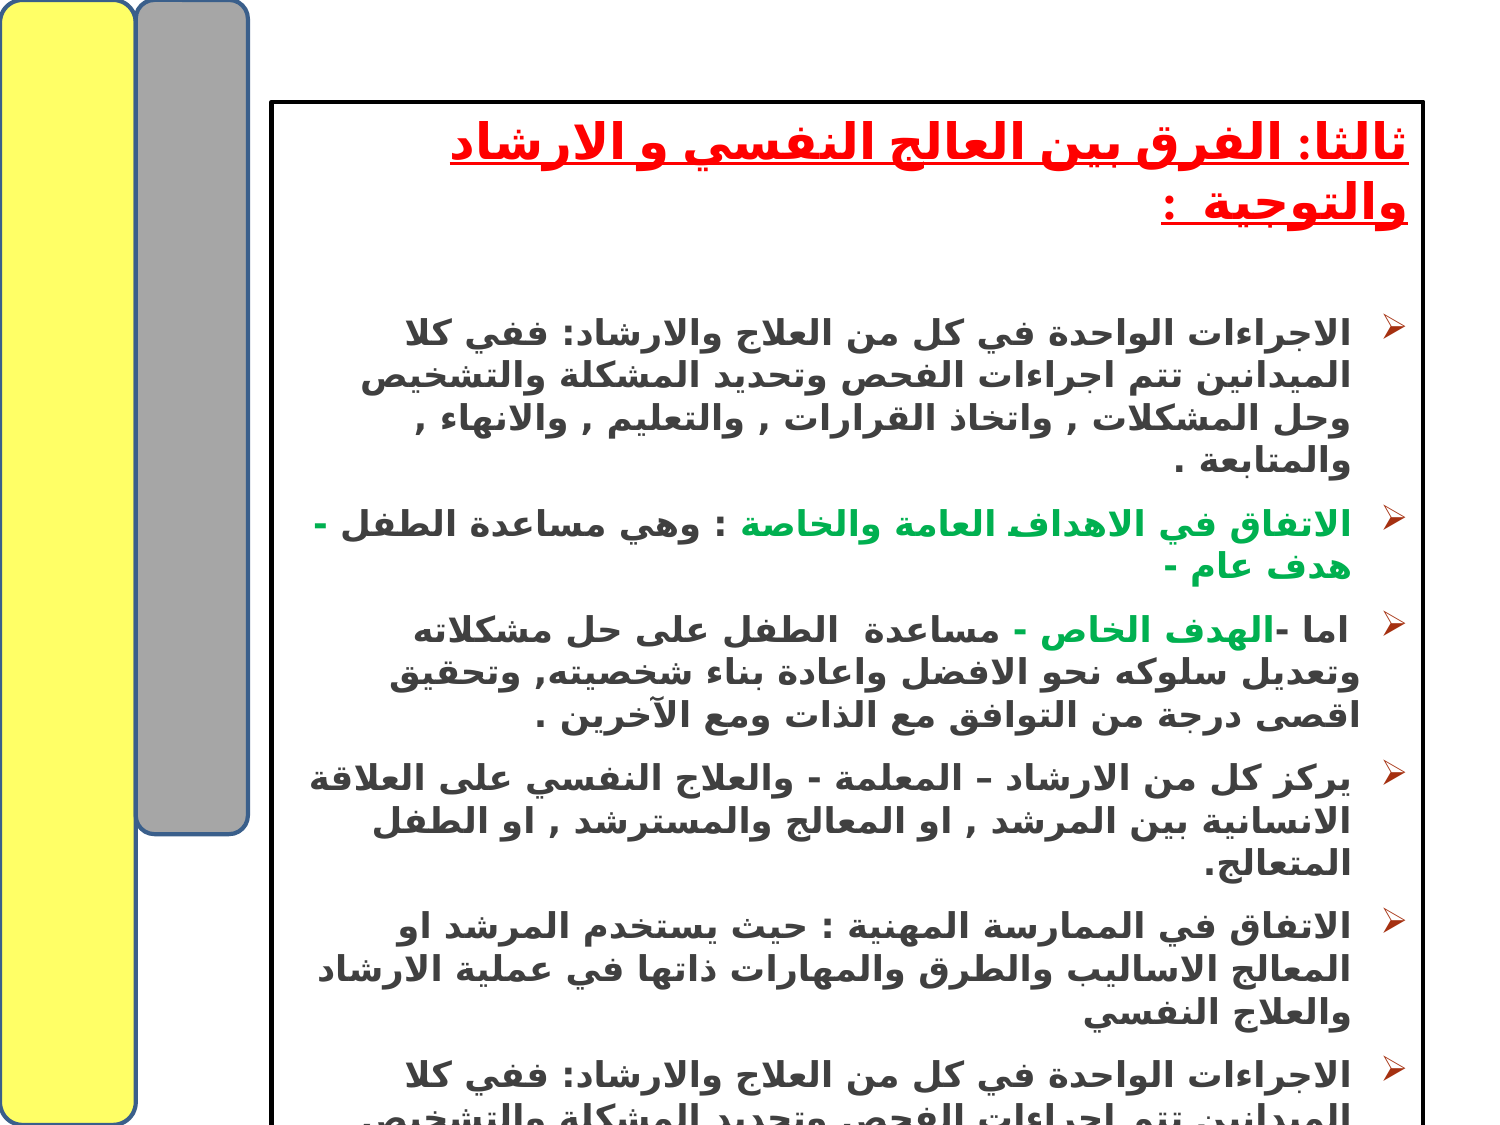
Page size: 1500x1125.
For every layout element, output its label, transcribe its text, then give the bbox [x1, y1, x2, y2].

text_box [0, 0, 138, 1125]
text_box ثالثا: الفرق بين العالج النفسي و الارشاد والتوجية : الاجراءات الواحدة في كل من العلاج والارشاد: ففي كلا الميدانين تتم اجراءات الفحص وتحديد المشكلة والتشخيص وحل المشكلات , واتخاذ القرارات , والتعليم , والانهاء , والمتابعة . الاتفاق في الاهداف العامة والخاصة : وهي مساعدة الطفل -هدف عام - اما -الهدف الخاص - مساعدة الطفل على حل مشكلاته وتعديل سلوكه نحو الافضل واعادة بناء شخصيته, وتحقيق اقصى درجة من التوافق مع الذات ومع الآخرين . يركز كل من الارشاد – المعلمة - والعلاج النفسي على العلاقة الانسانية بين المرشد , او المعالج والمسترشد , او الطفل المتعالج. الاتفاق في الممارسة المهنية : حيث يستخدم المرشد او المعالج الاساليب والطرق والمهارات ذاتها في عملية الارشاد والعلاج النفسي الاجراءات الواحدة في كل من العلاج والارشاد: ففي كلا الميدانين تتم اجراءات الفحص وتحديد المشكلة والتشخيص وحل المشكلات , واتخاذ القرارات , والتعليم , والانهاء , والمتابعة . النظريات التي يتم الاستعانة بها واحدة : فنظريات الارشاد والعلاج النفسي هي نفس النظريات التي تمثل اتجاها فكريا معينا . [269, 100, 1425, 1125]
text_box [133, 0, 251, 837]
